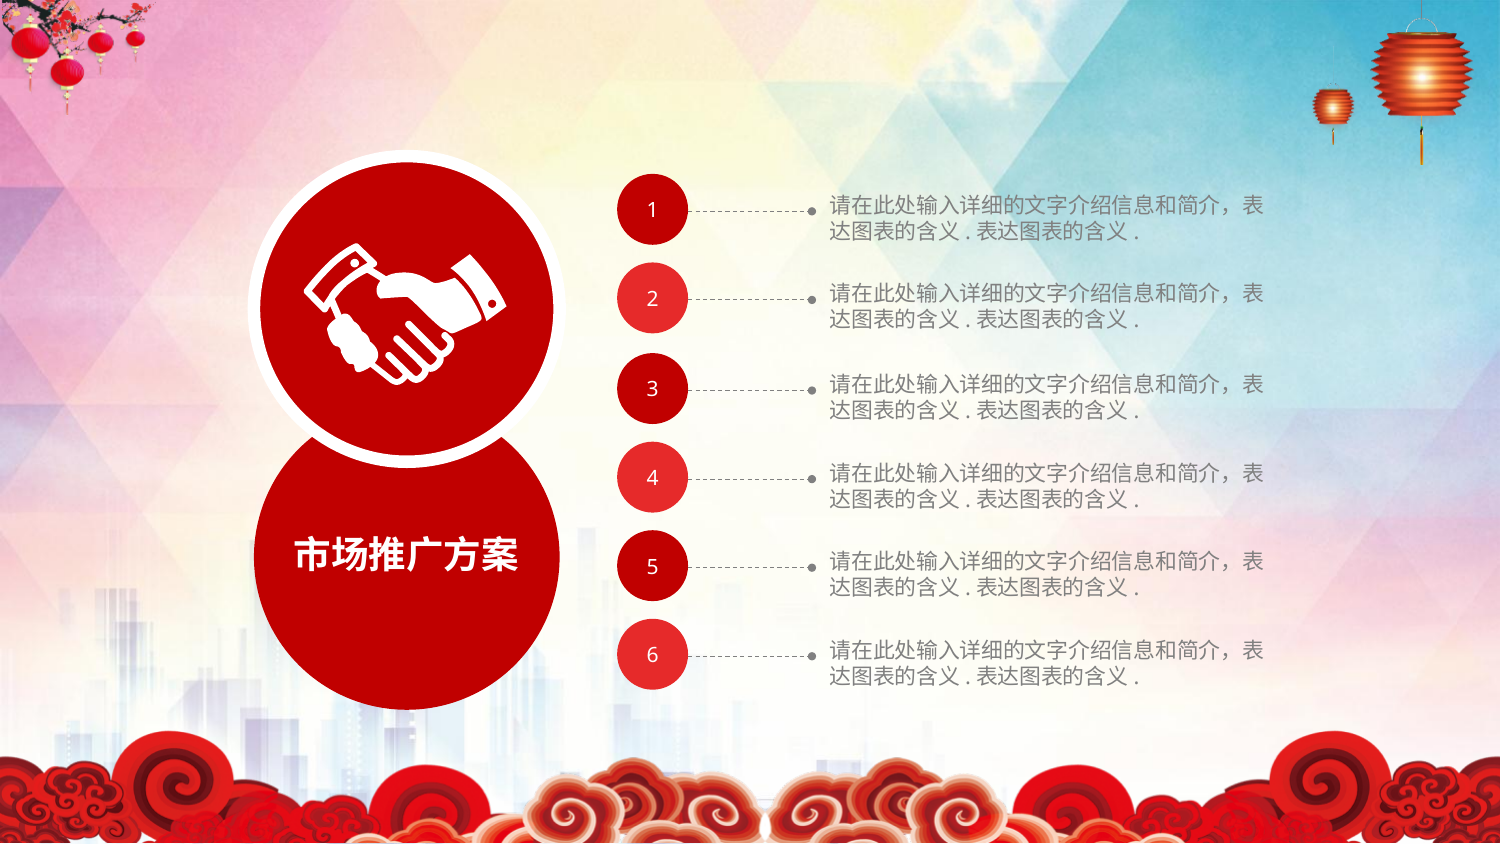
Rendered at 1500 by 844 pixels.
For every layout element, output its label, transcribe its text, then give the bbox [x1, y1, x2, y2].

text_box 请在此处输入详细的文字介绍信息和简介，表达图表的含义.表达图表的含义. [814, 540, 1291, 629]
text_box 请在此处输入详细的文字介绍信息和简介，表达图表的含义.表达图表的含义. [814, 452, 1291, 540]
text_box 2 [616, 261, 690, 335]
text_box 4 [616, 440, 690, 514]
text_box 请在此处输入详细的文字介绍信息和简介，表达图表的含义.表达图表的含义. [814, 272, 1291, 363]
text_box 6 [616, 617, 690, 691]
text_box 请在此处输入详细的文字介绍信息和简介，表达图表的含义.表达图表的含义. [814, 629, 1291, 728]
text_box [303, 243, 482, 385]
text_box [252, 433, 561, 711]
text_box 5 [616, 529, 690, 603]
text_box 请在此处输入详细的文字介绍信息和简介，表达图表的含义.表达图表的含义. [814, 184, 1291, 272]
text_box 1 [616, 172, 690, 246]
text_box 3 [616, 352, 690, 426]
text_box 市场推广方案 [283, 531, 530, 577]
text_box [252, 155, 561, 463]
text_box 请在此处输入详细的文字介绍信息和简介，表达图表的含义.表达图表的含义. [814, 363, 1291, 452]
picture [0, 0, 1500, 844]
text_box [450, 254, 507, 322]
